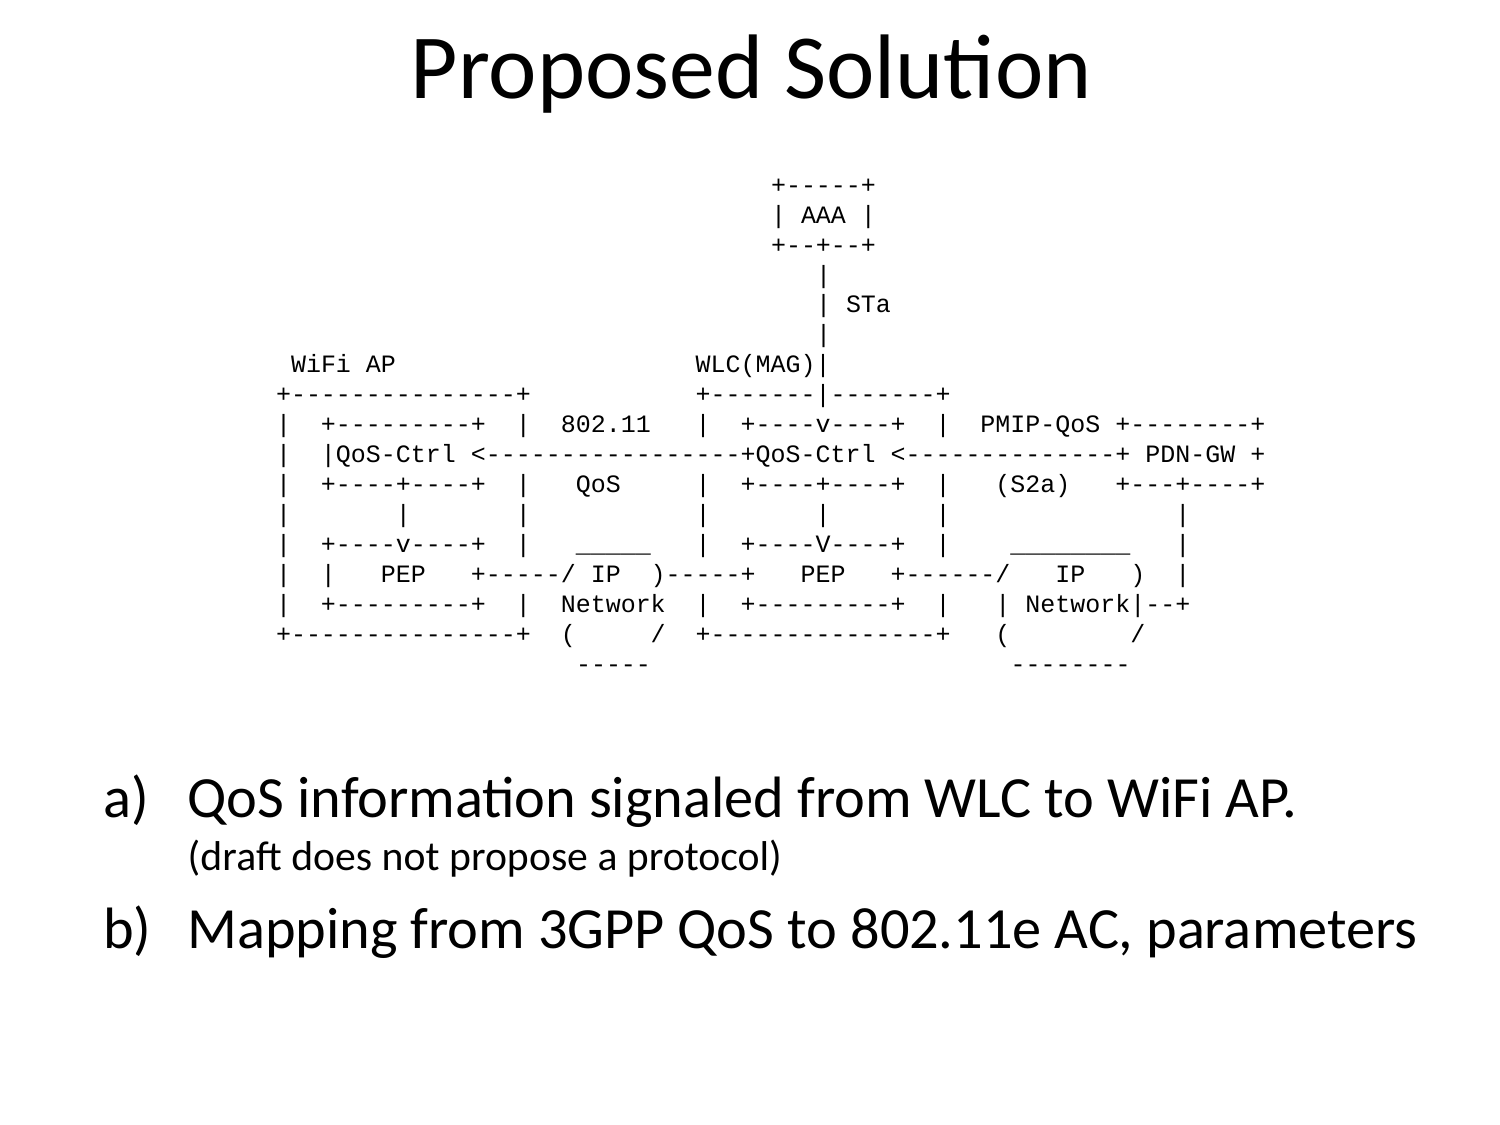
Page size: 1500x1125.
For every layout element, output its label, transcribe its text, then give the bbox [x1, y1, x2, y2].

text_box QoS information signaled from WLC to WiFi AP. (draft does not propose a protocol) Mapping from 3GPP QoS to 802.11e AC, parameters [88, 751, 1439, 964]
text_box Proposed Solution [76, 0, 1427, 188]
text_box +-----+ | AAA | +--+--+ | | STa | WiFi AP WLC(MAG)| +---------------+ +-------|-------+ | +---------+ | 802.11 | +----v----+ | PMIP-QoS +--------+ | |QoS-Ctrl <-----------------+QoS-Ctrl <--------------+ PDN-GW + | +----+----+ | QoS | +----+----+ | (S2a) +---+----+ | | | | | | | | +----v----+ | _____ | +----V----+ | ________ | | | PEP +-----/ IP )-----+ PEP +------/ IP ) | | +---------+ | Network | +---------+ | | Network|--+ +---------------+ ( / +---------------+ ( / ----- -------- [171, 160, 1335, 685]
